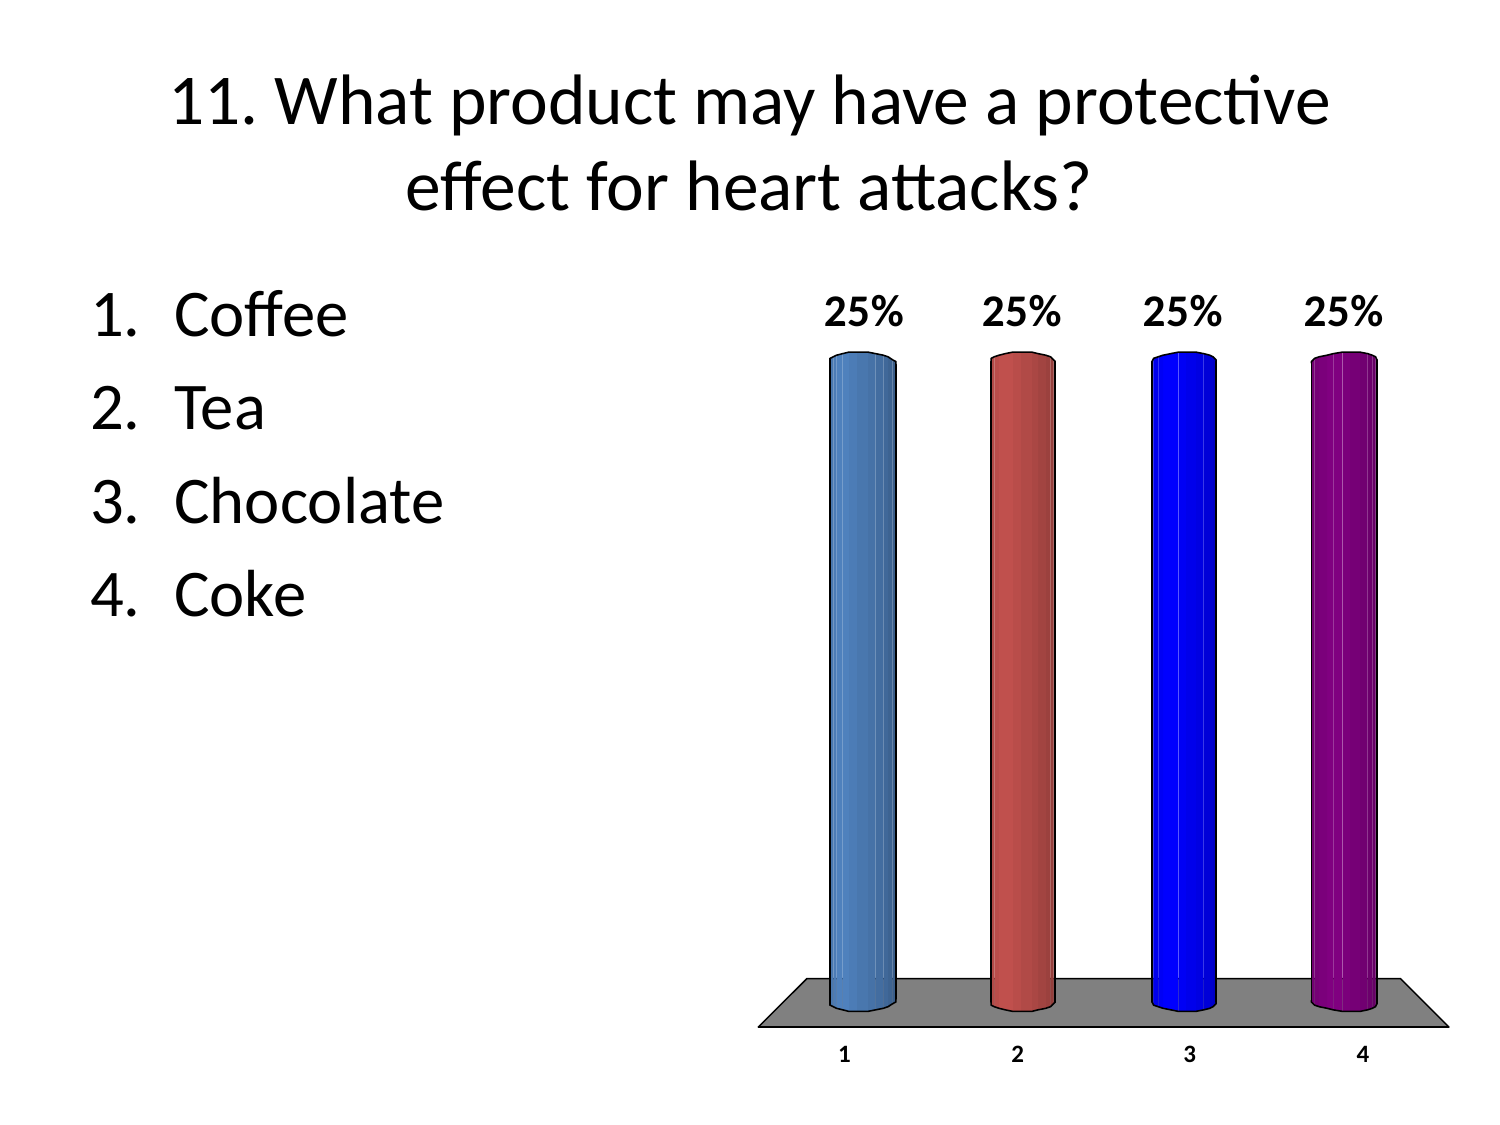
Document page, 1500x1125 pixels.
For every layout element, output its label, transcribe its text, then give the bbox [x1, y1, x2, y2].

list Coffee Tea Chocolate Coke [75, 262, 750, 1005]
title 11. What product may have a protective effect for heart attacks? [75, 45, 1425, 233]
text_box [739, 270, 1490, 1115]
